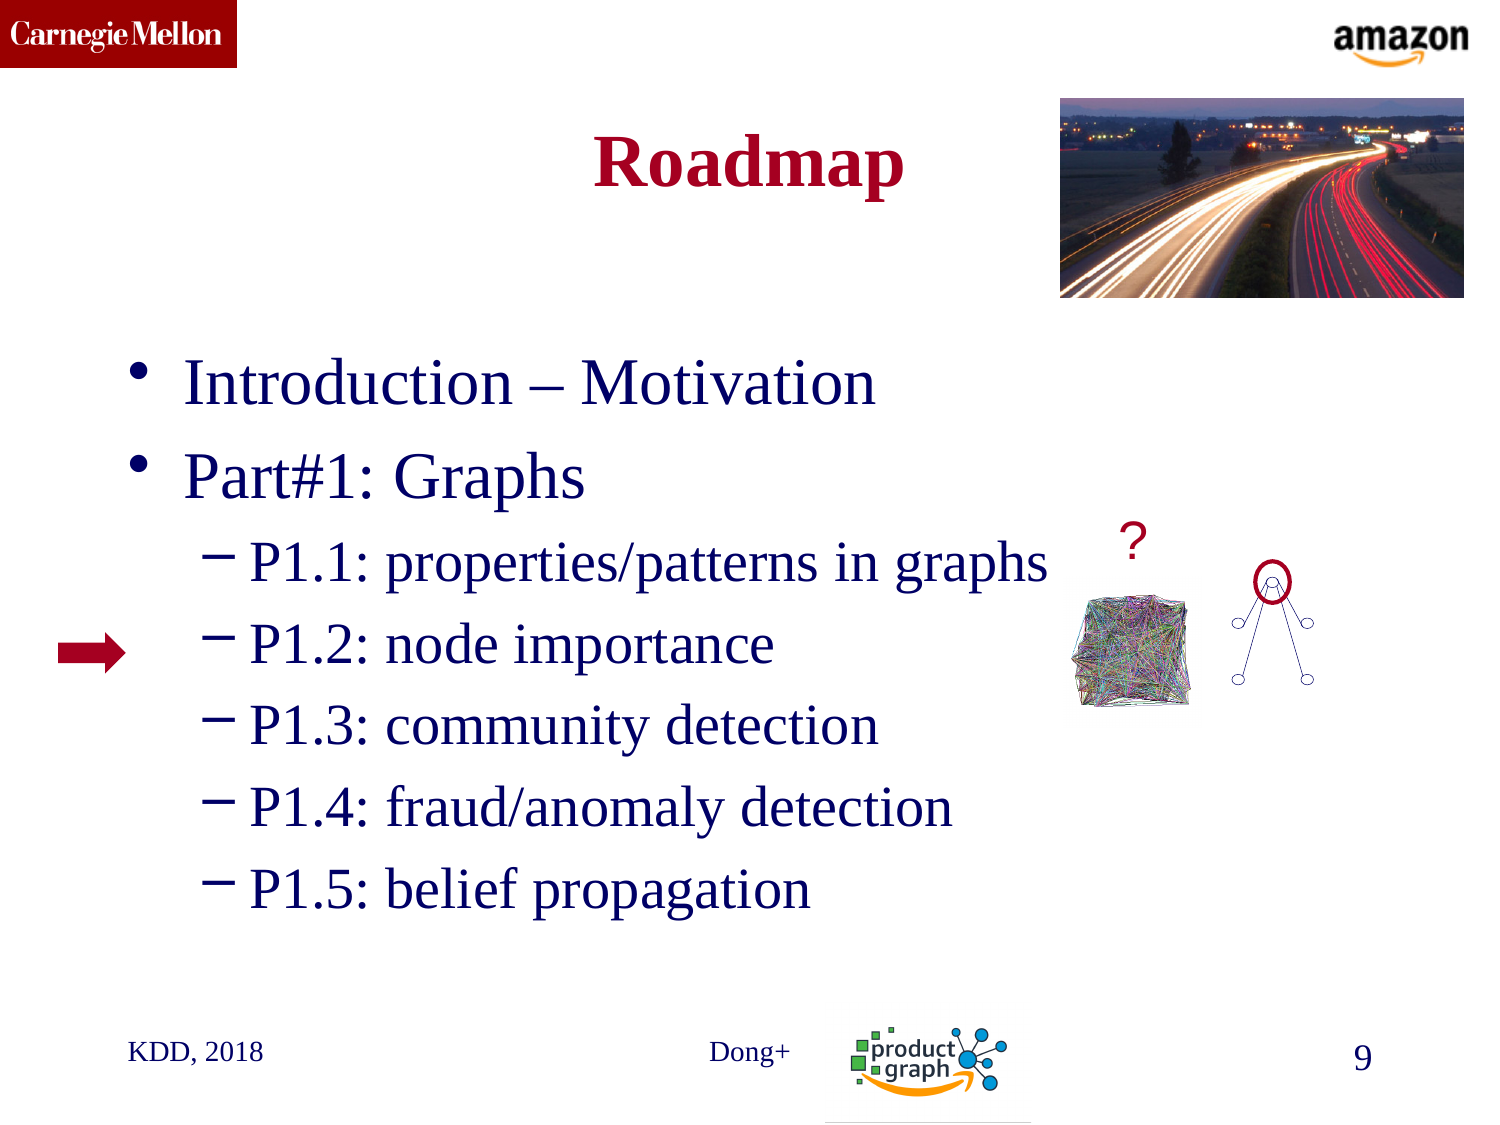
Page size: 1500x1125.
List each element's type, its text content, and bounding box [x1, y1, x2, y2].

footer Dong+ [512, 1024, 988, 1101]
list Introduction – Motivation Part#1: Graphs P1.1: properties/patterns in graphs P1.2: node importance P1.3: community detection P1.4: fraud/anomaly detection P1.5: belief propagation [112, 237, 1388, 1001]
text_box [58, 632, 126, 674]
picture [1322, 4, 1484, 88]
slide_number 9 [1074, 1024, 1388, 1101]
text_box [1231, 576, 1314, 686]
picture [1060, 98, 1464, 299]
picture [0, 0, 237, 68]
slide_number KDD, 2018 [112, 1024, 426, 1101]
picture [1063, 576, 1202, 729]
title Roadmap [112, 99, 1058, 213]
text_box [1256, 561, 1289, 575]
text_box ? [1103, 497, 1164, 574]
